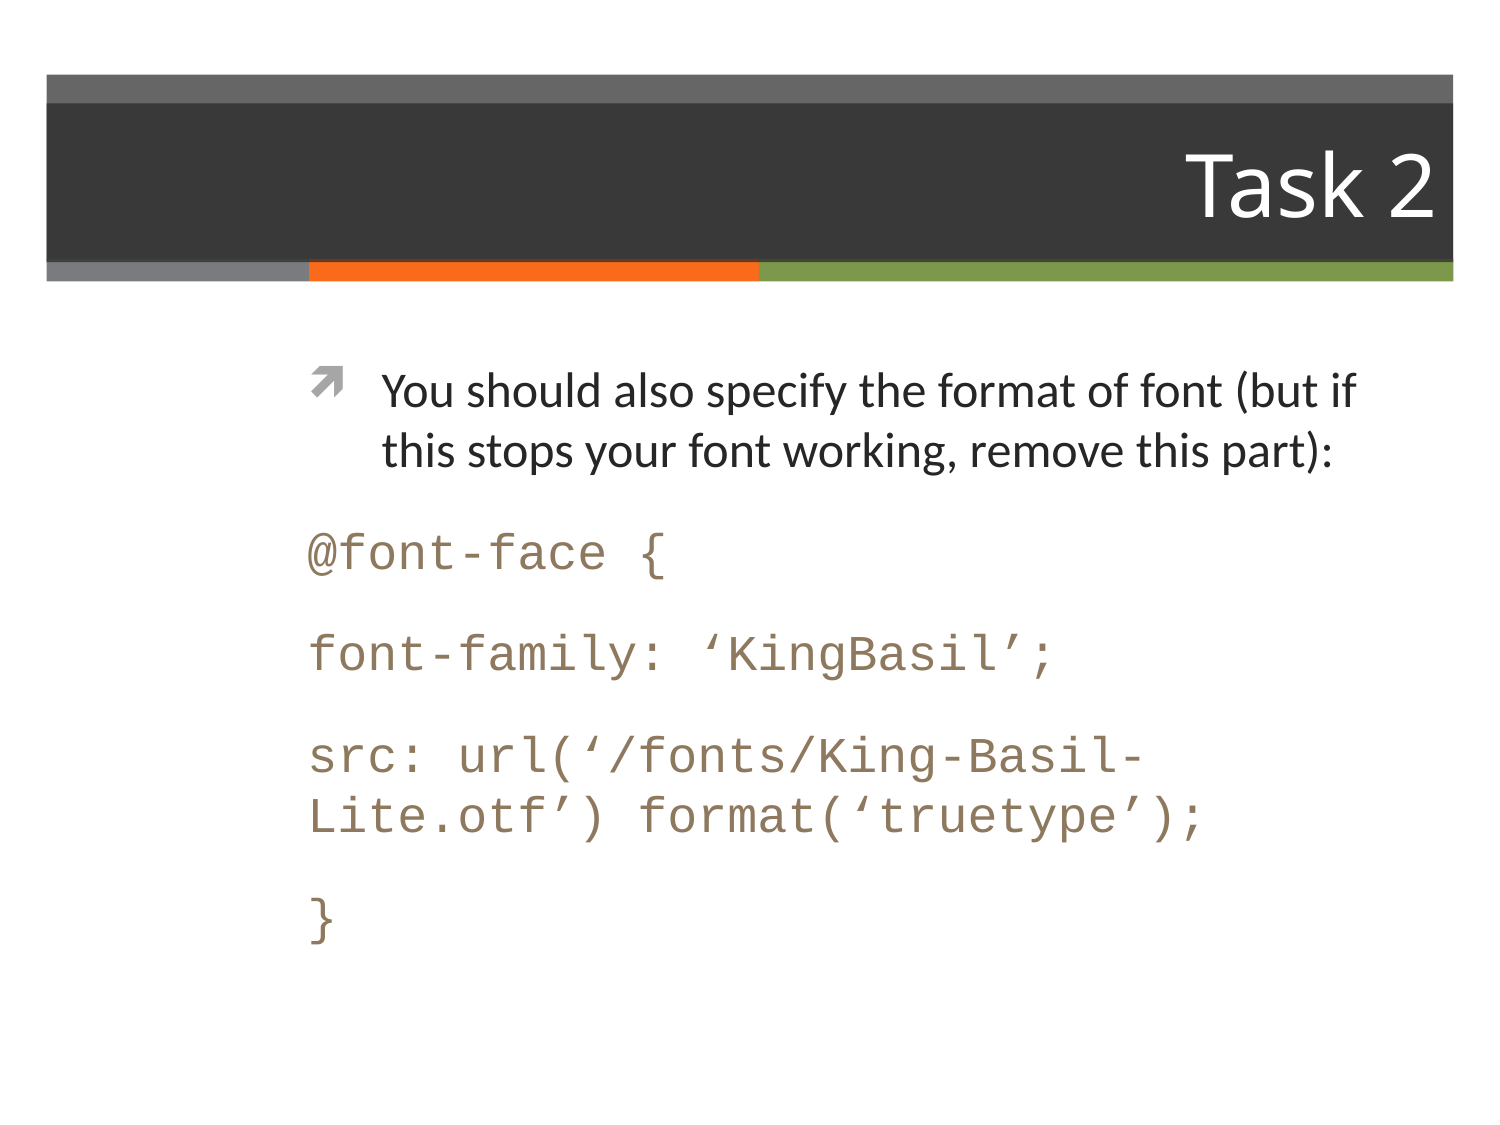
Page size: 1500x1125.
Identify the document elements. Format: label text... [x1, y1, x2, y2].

list You should also specify the format of font (but if this stops your font working, remove this part): @font-face { font-family: ‘KingBasil’; src: url(‘/fonts/King-Basil-Lite.otf’) format(‘truetype’); } [292, 350, 1454, 1005]
title Task 2 [46, 103, 1454, 263]
